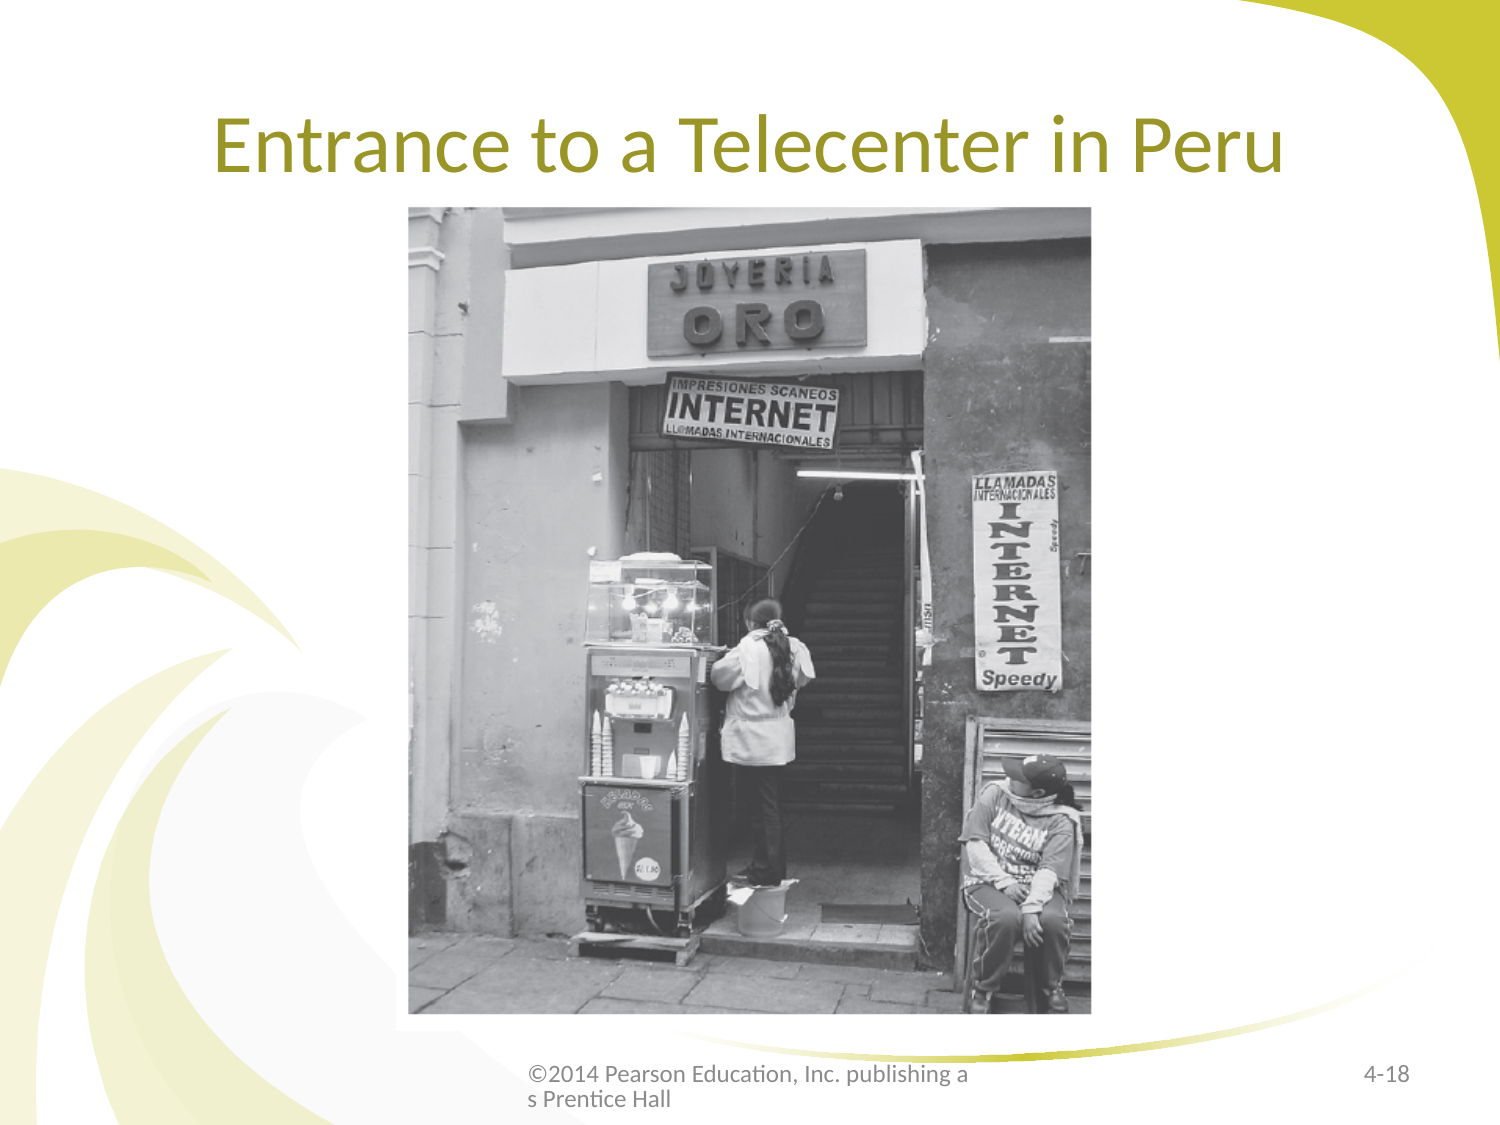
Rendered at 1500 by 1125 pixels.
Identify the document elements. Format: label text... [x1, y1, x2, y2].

title Entrance to a Telecenter in Peru [75, 45, 1425, 233]
picture [396, 199, 1104, 1031]
footer ©2014 Pearson Education, Inc. publishing as Prentice Hall [512, 1042, 988, 1103]
slide_number 4-18 [1074, 1042, 1425, 1103]
